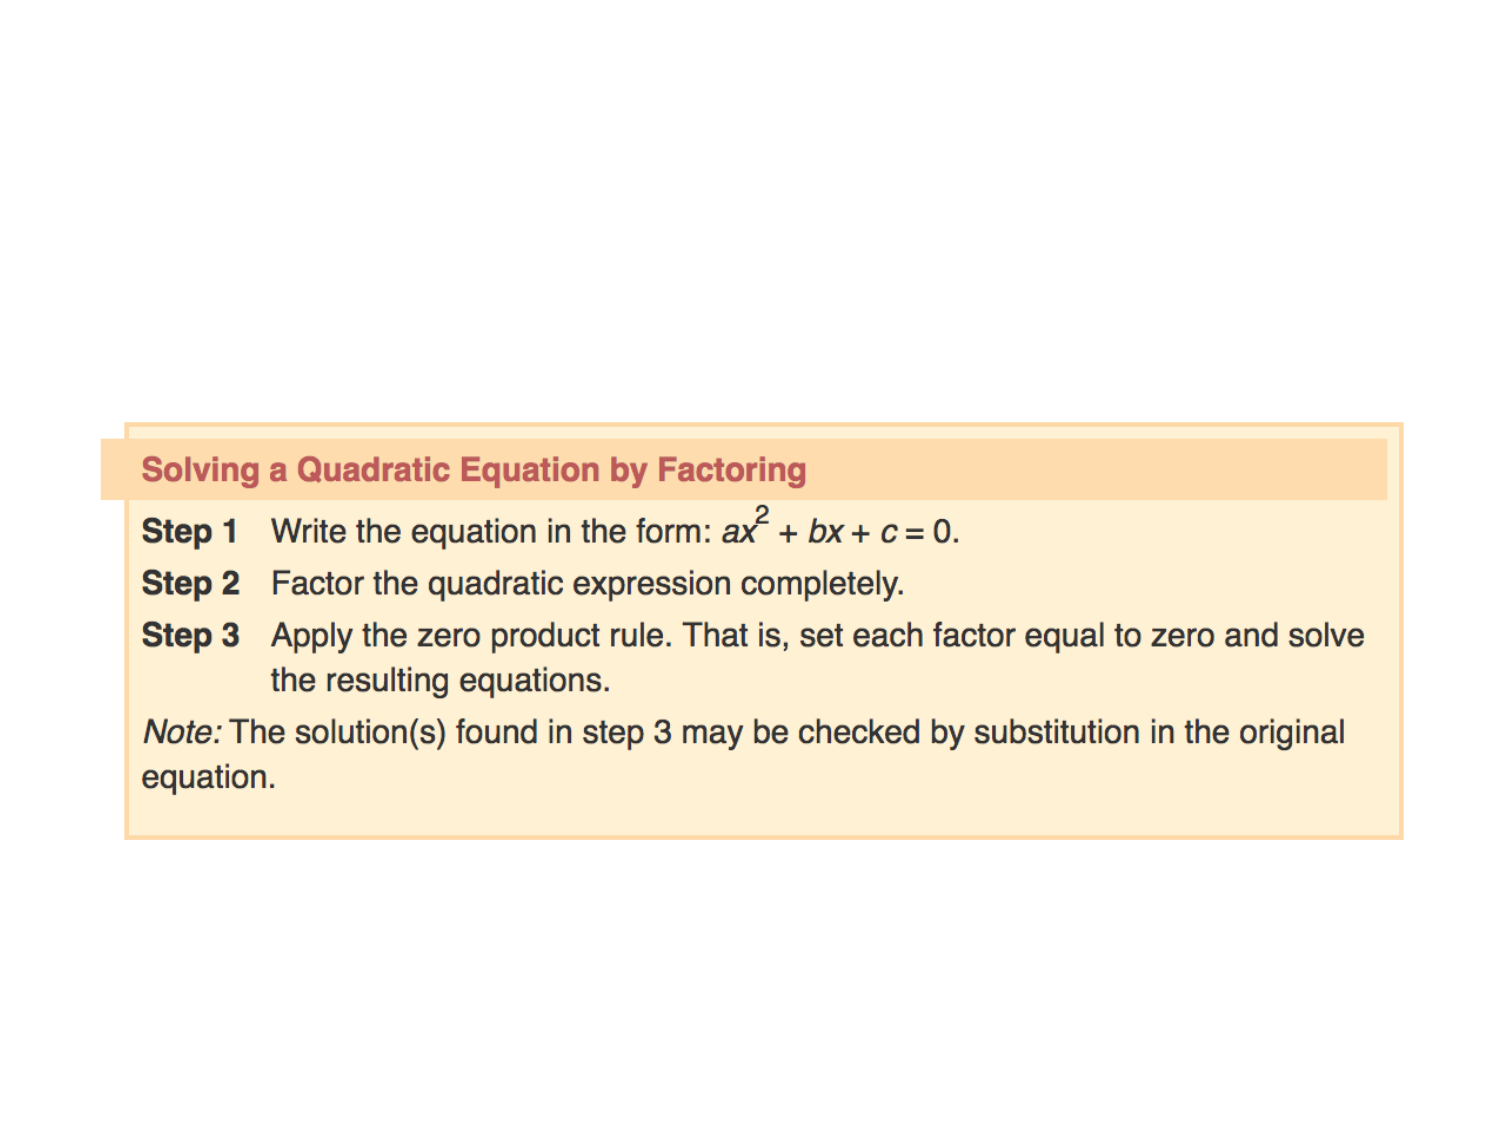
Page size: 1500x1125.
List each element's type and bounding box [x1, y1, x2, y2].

list [74, 262, 1426, 1006]
